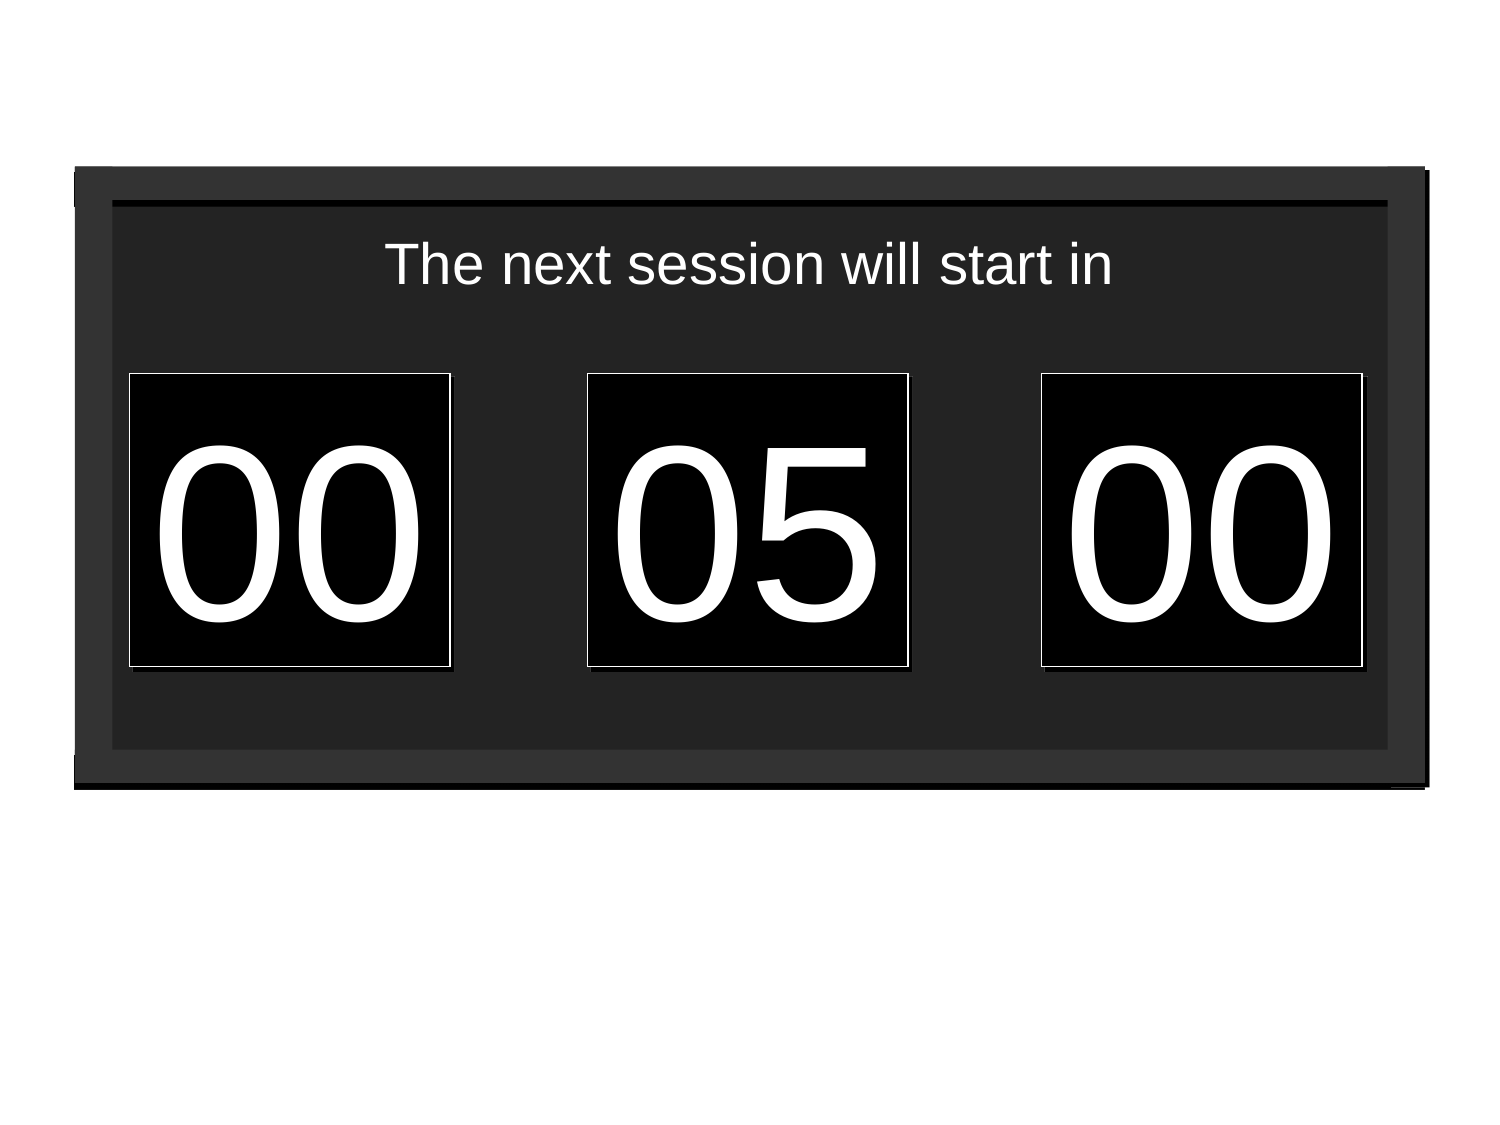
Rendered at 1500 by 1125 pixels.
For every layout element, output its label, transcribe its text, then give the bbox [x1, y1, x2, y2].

text_box 05 [587, 373, 908, 667]
text_box 00 [129, 373, 450, 667]
